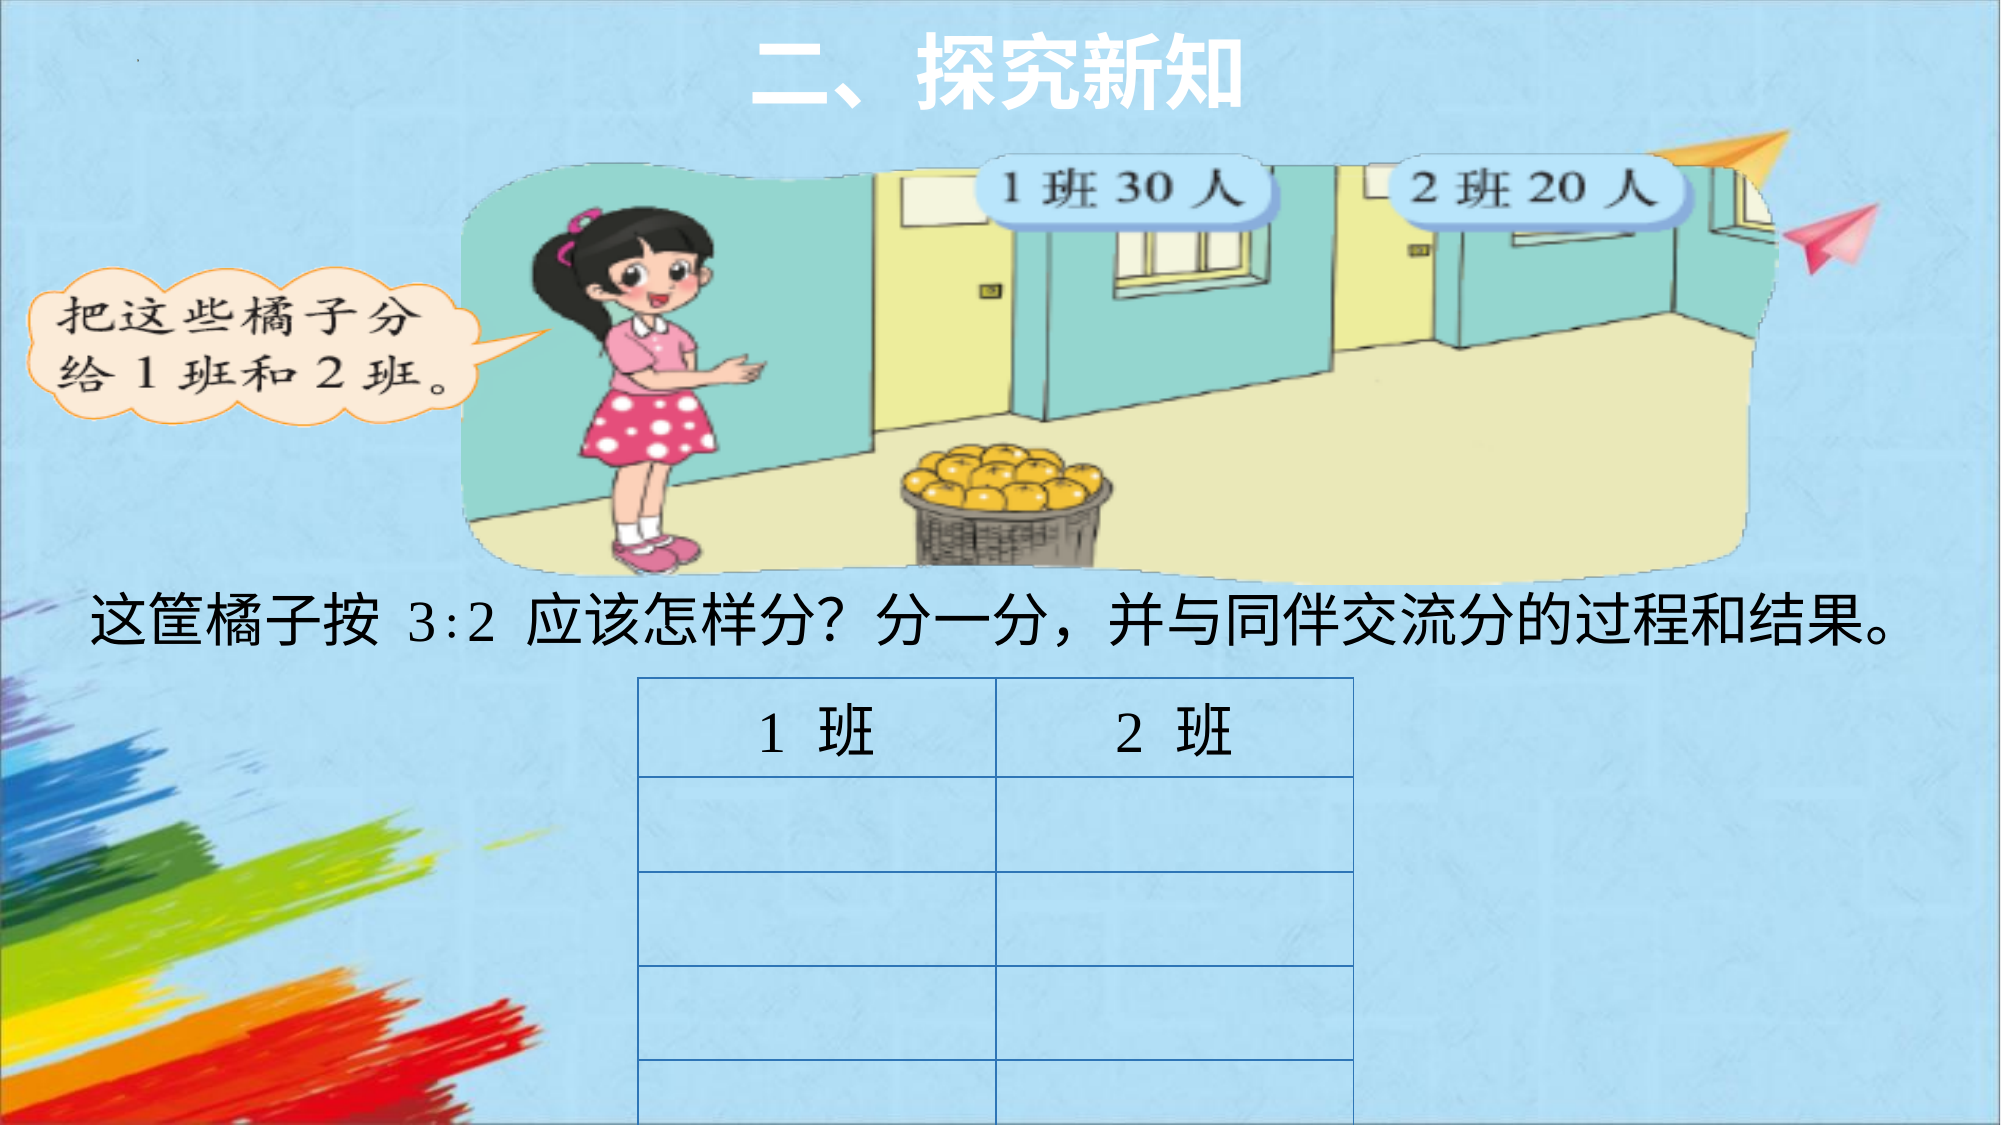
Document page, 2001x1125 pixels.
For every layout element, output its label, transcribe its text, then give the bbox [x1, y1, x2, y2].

table_cell [997, 1061, 1353, 1125]
table_header 1 班 [639, 731, 995, 776]
text_box 二、探究新知 [0, 0, 1999, 141]
text_box 这筐橘子按 3∶2 应该怎样分？分一分，并与同伴交流分的过程和结果。 [74, 575, 1922, 731]
table_cell [639, 967, 995, 1059]
table_cell [639, 873, 995, 965]
table_header 2 班 [997, 731, 1353, 776]
table_cell [639, 1061, 995, 1125]
table_cell [639, 778, 995, 871]
picture [0, 0, 2001, 1125]
table_cell [997, 778, 1353, 871]
table_cell [997, 967, 1353, 1059]
table_cell [997, 873, 1353, 965]
